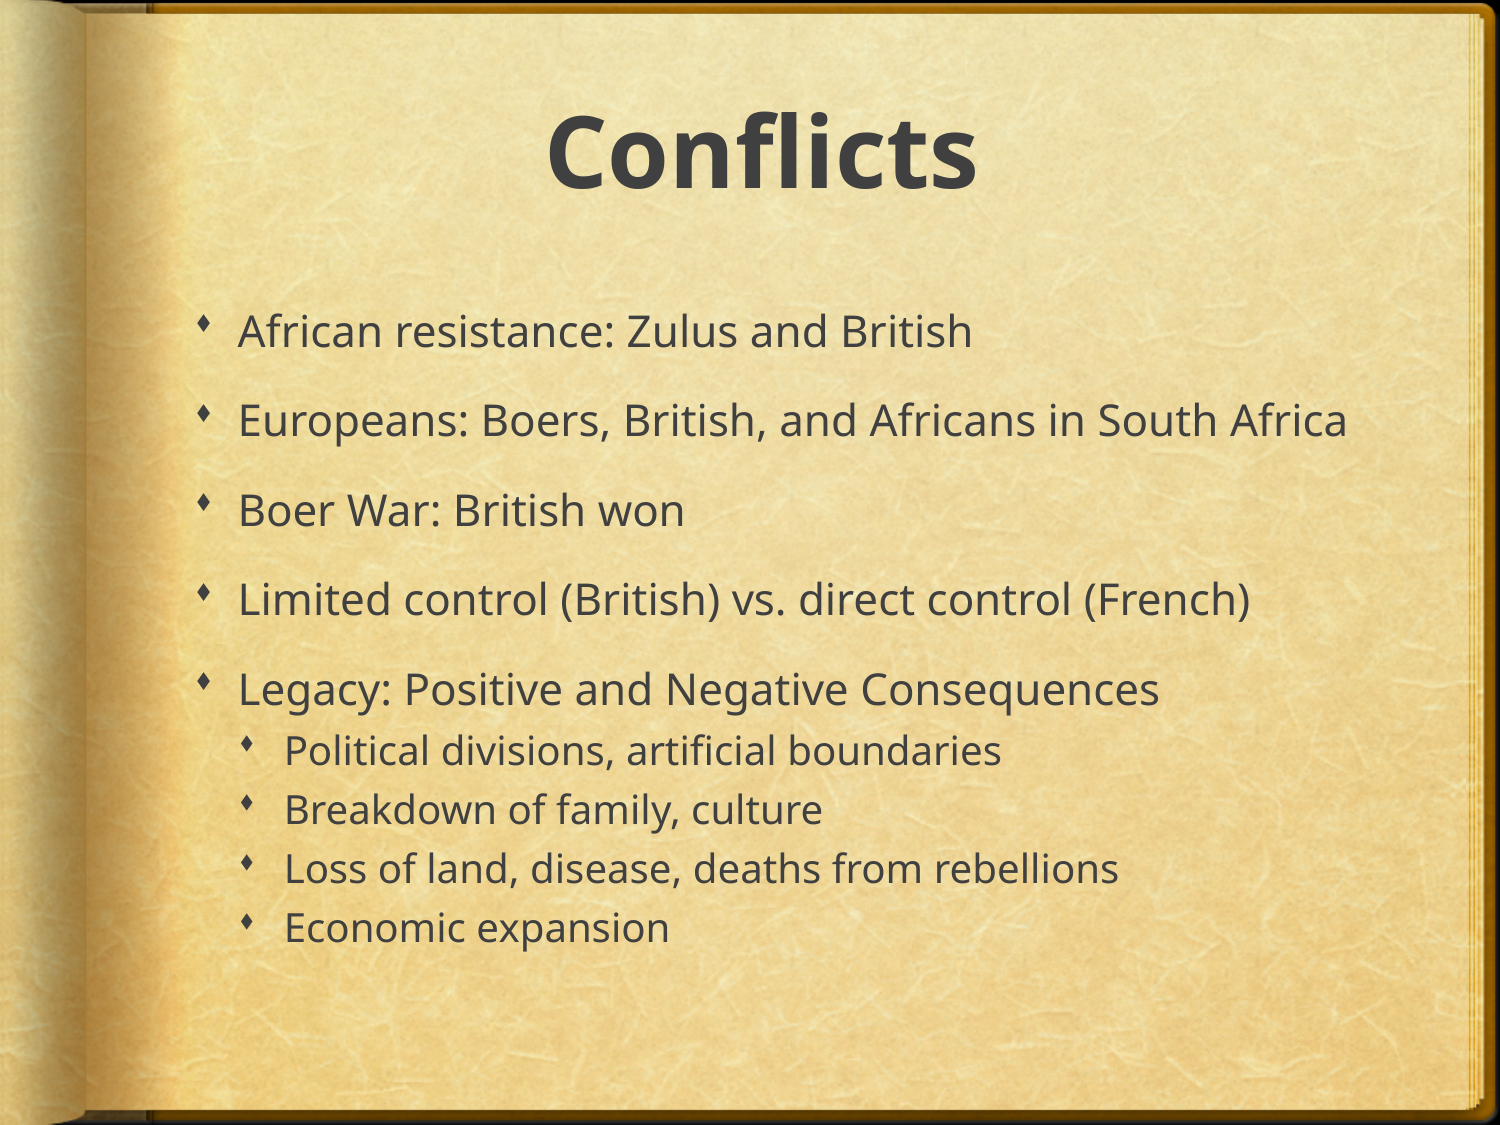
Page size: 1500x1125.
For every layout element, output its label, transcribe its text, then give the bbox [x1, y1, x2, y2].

title Conflicts [178, 45, 1372, 265]
picture [0, 0, 1500, 1125]
list African resistance: Zulus and British Europeans: Boers, British, and Africans in South Africa Boer War: British won Limited control (British) vs. direct control (French) Legacy: Positive and Negative Consequences Political divisions, artificial boundaries Breakdown of family, culture Loss of land, disease, deaths from rebellions Economic expansion [178, 295, 1372, 1005]
